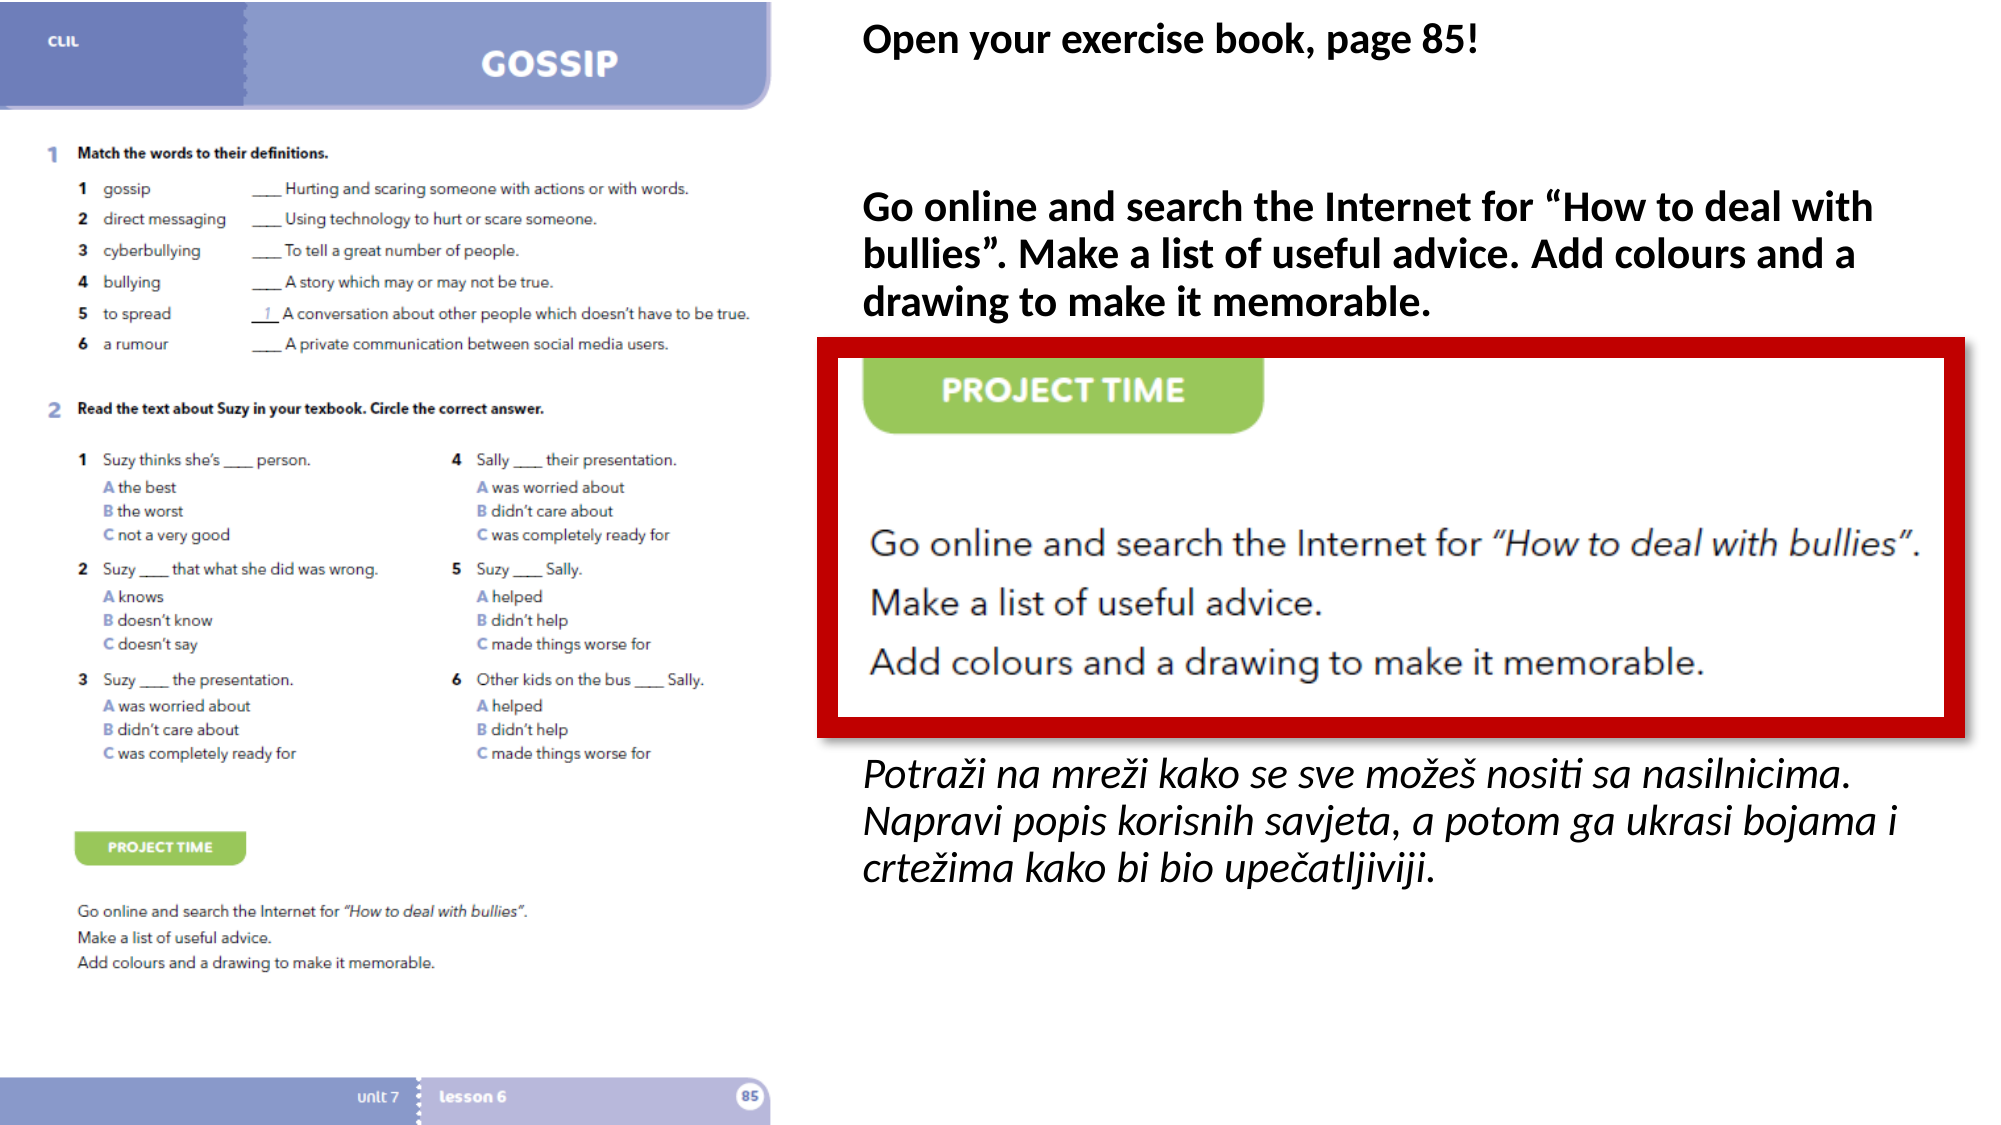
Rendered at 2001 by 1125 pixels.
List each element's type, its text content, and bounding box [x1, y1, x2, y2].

picture [0, 2, 1944, 1125]
text_box Go online and search the Internet for “How to deal with bullies”. Make a list of useful advice. Add colours and a drawing to make it memorable. Potraži na mreži kako se sve možeš nositi sa nasilnicima. Napravi popis korisnih savjeta, a potom ga ukrasi bojama i crtežima kako bi bio upečatljiviji. [847, 176, 1969, 1125]
text_box Open your exercise book, page 85! [847, 8, 1775, 71]
